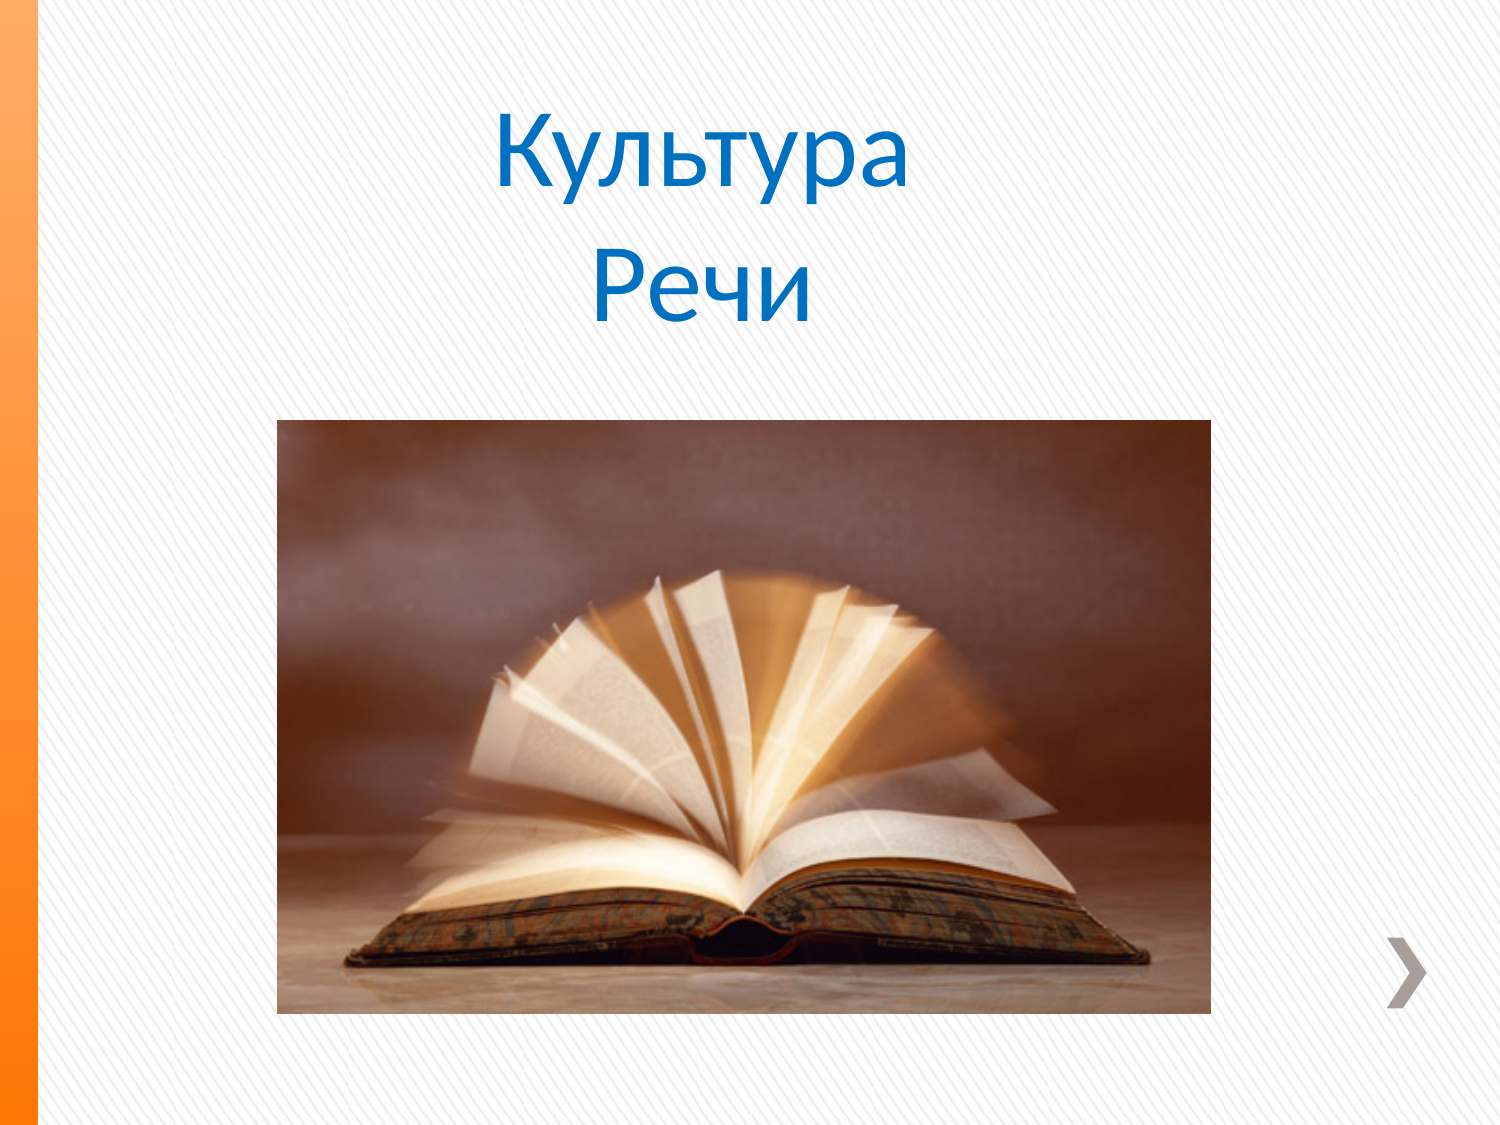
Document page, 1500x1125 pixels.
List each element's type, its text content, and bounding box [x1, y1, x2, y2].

picture [277, 420, 1211, 1014]
text_box Культура Речи [41, 66, 1365, 352]
